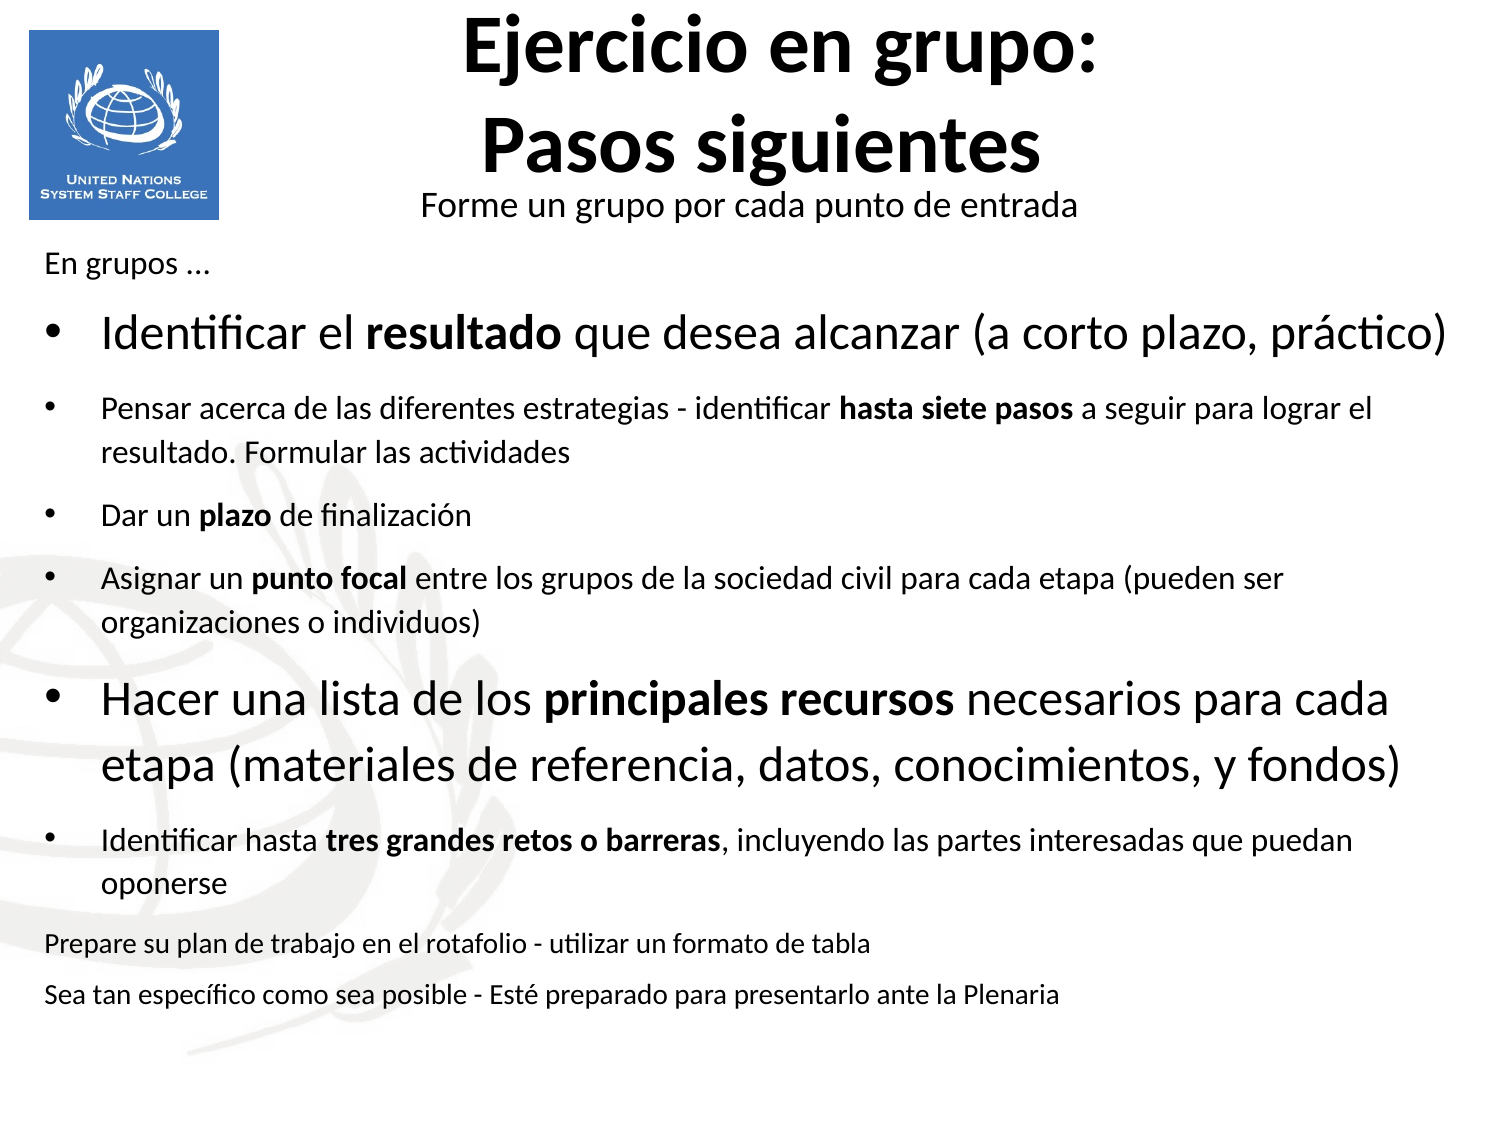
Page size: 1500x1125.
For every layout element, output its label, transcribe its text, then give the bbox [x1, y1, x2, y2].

picture [29, 30, 124, 167]
list Forme un grupo por cada punto de entrada En grupos ... Identificar el resultado que desea alcanzar (a corto plazo, práctico) Pensar acerca de las diferentes estrategias - identificar hasta siete pasos a seguir para lograr el resultado. Formular las actividades Dar un plazo de finalización Asignar un punto focal entre los grupos de la sociedad civil para cada etapa (pueden ser organizaciones o individuos) Hacer una lista de los principales recursos necesarios para cada etapa (materiales de referencia, datos, conocimientos, y fondos) Identificar hasta tres grandes retos o barreras, incluyendo las partes interesadas que puedan oponerse Prepare su plan de trabajo en el rotafolio - utilizar un formato de tabla Sea tan específico como sea posible - Esté preparado para presentarlo ante la Plenaria [29, 167, 1471, 1125]
title Ejercicio en grupo: Pasos siguientes [124, 0, 1400, 167]
